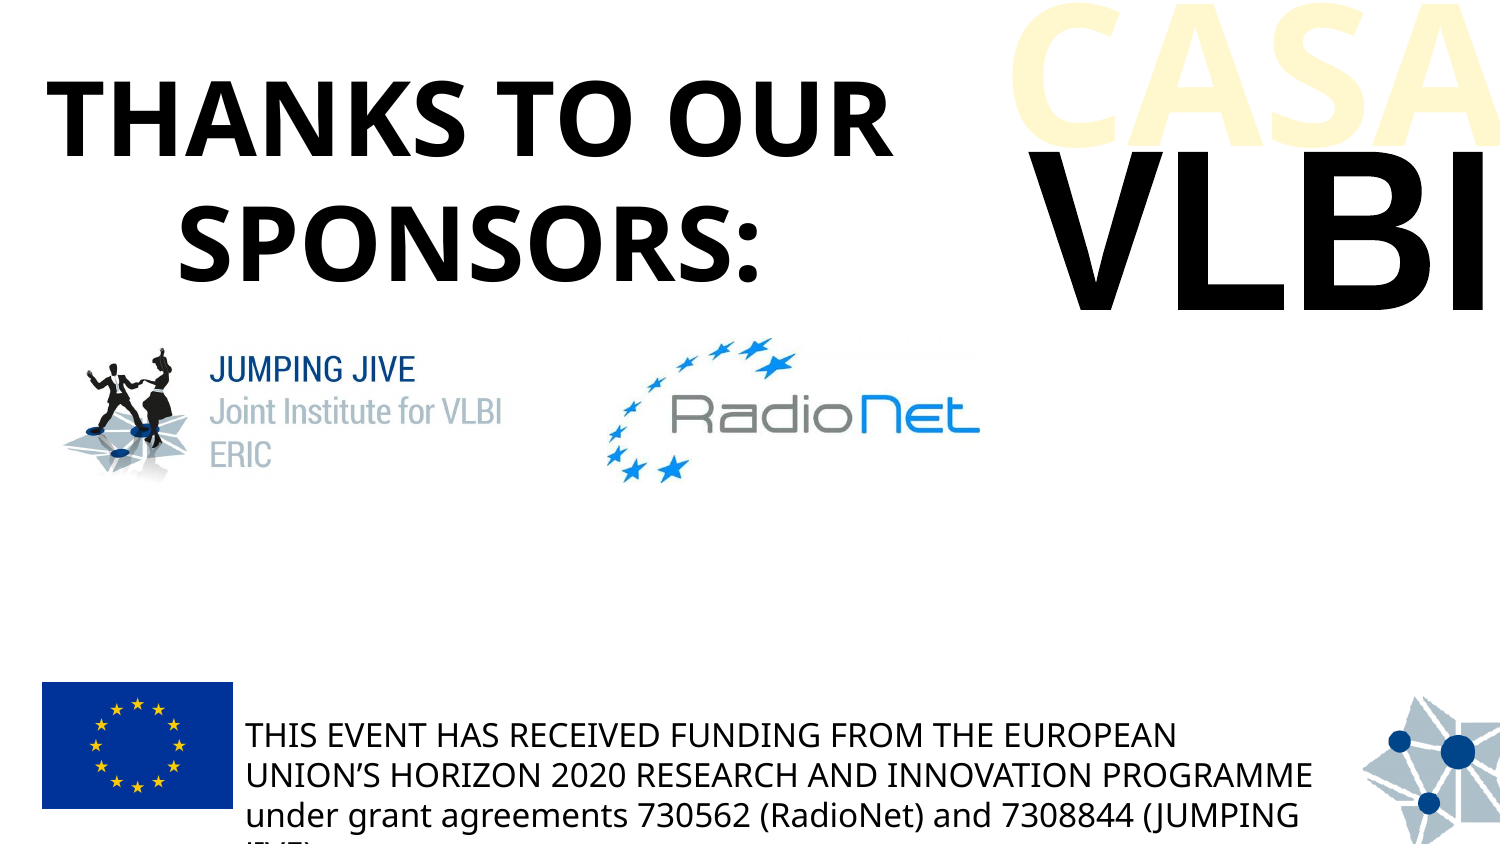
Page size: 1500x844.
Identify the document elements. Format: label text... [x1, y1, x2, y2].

picture [42, 681, 233, 809]
picture [42, 322, 525, 499]
text_box THANKS TO OUR SPONSORS: [42, 51, 898, 162]
picture [606, 337, 980, 483]
picture [1316, 653, 1500, 844]
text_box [936, 0, 1500, 311]
text_box THIS EVENT HAS RECEIVED FUNDING FROM THE EUROPEAN UNION’S HORIZON 2020 RESEARCH AND INNOVATION PROGRAMME under grant agreements 730562 (RadioNet) and 7308844 (JUMPING JIVE) [244, 713, 1311, 782]
